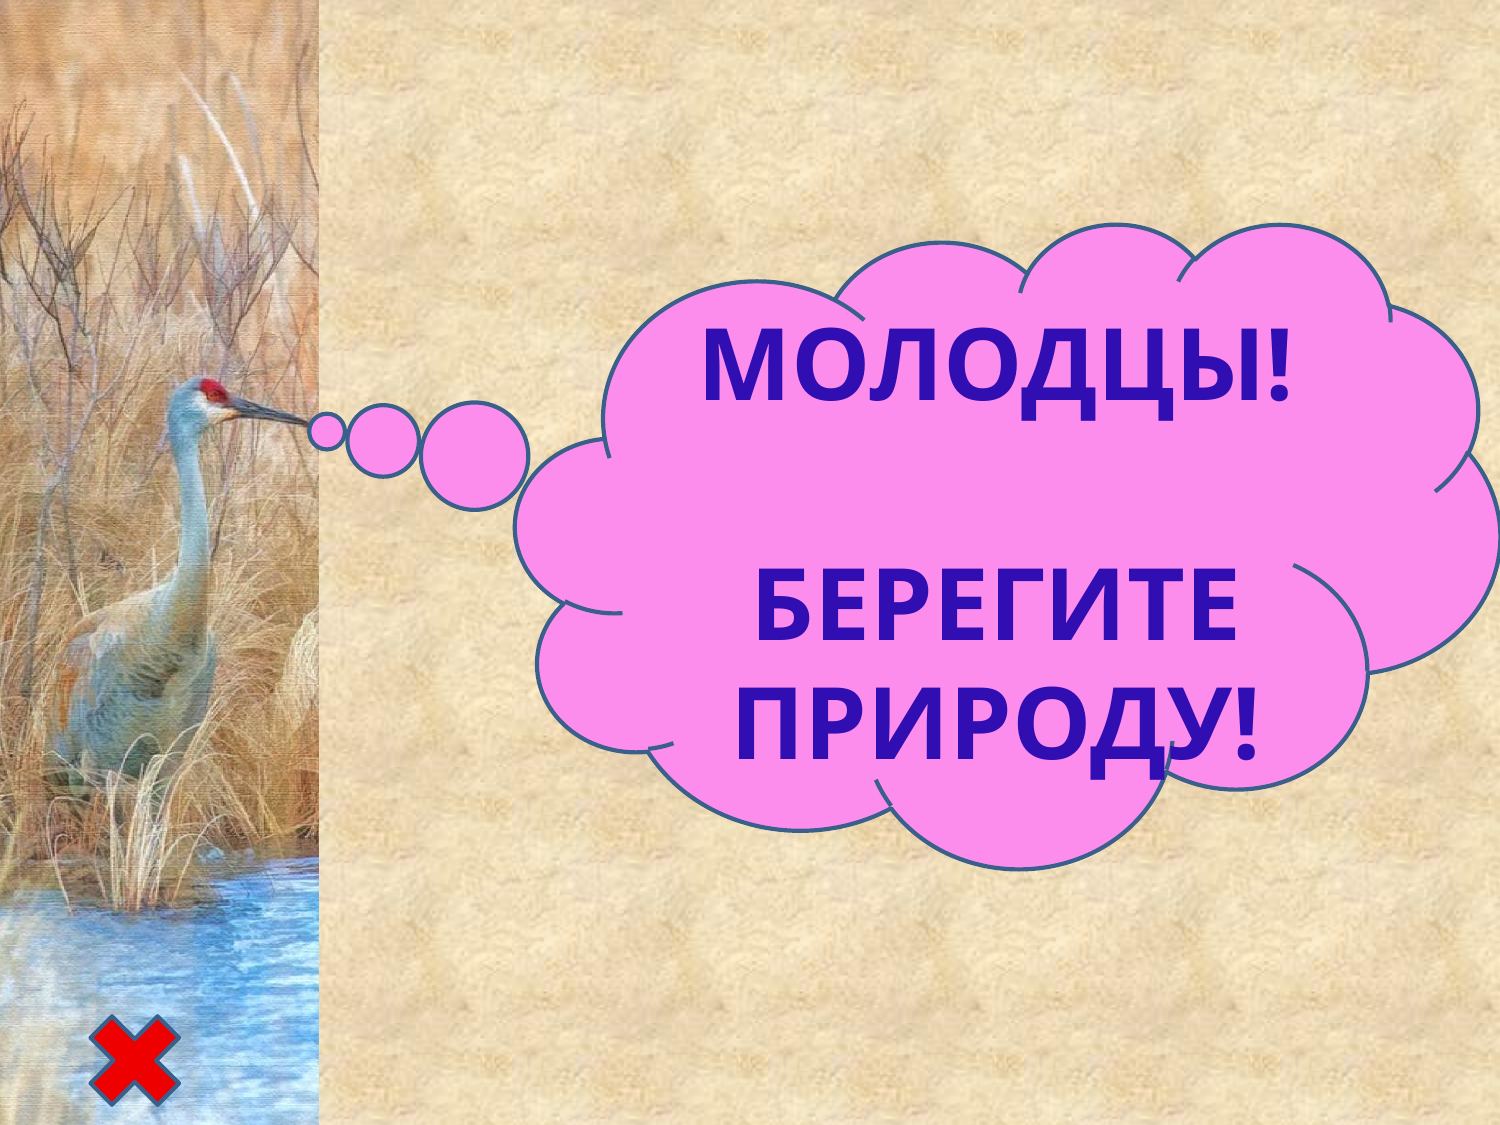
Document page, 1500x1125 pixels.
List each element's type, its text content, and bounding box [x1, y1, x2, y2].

picture [0, 0, 1500, 1125]
text_box [984, 868, 1054, 872]
text_box [837, 222, 1387, 292]
text_box МОЛОДЦЫ! БЕРЕГИТЕ ПРИРОДУ! [492, 292, 1500, 868]
text_box [88, 1014, 182, 1107]
text_box [307, 400, 492, 512]
text_box [691, 279, 823, 292]
